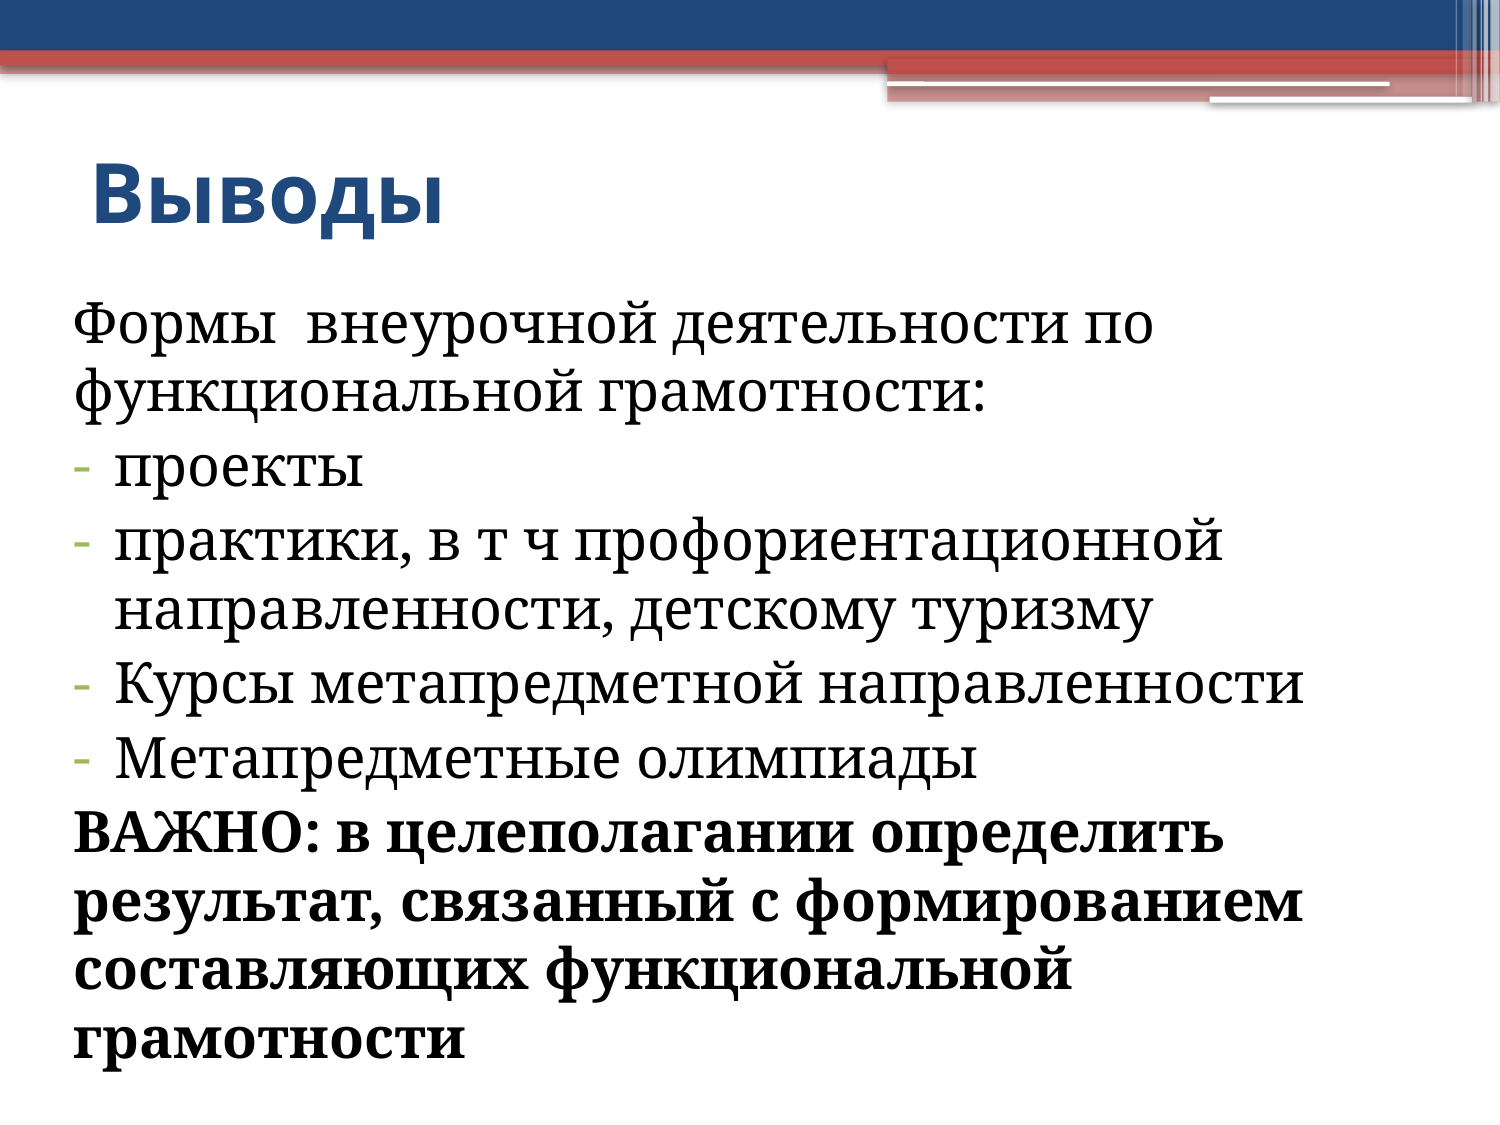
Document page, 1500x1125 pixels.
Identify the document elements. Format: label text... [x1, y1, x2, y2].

list Формы внеурочной деятельности по функциональной грамотности: проекты практики, в т ч профориентационной направленности, детскому туризму Курсы метапредметной направленности Метапредметные олимпиады ВАЖНО: в целеполагании определить результат, связанный с формированием составляющих функциональной грамотности [41, 278, 1471, 1079]
title Выводы [75, 125, 1425, 256]
